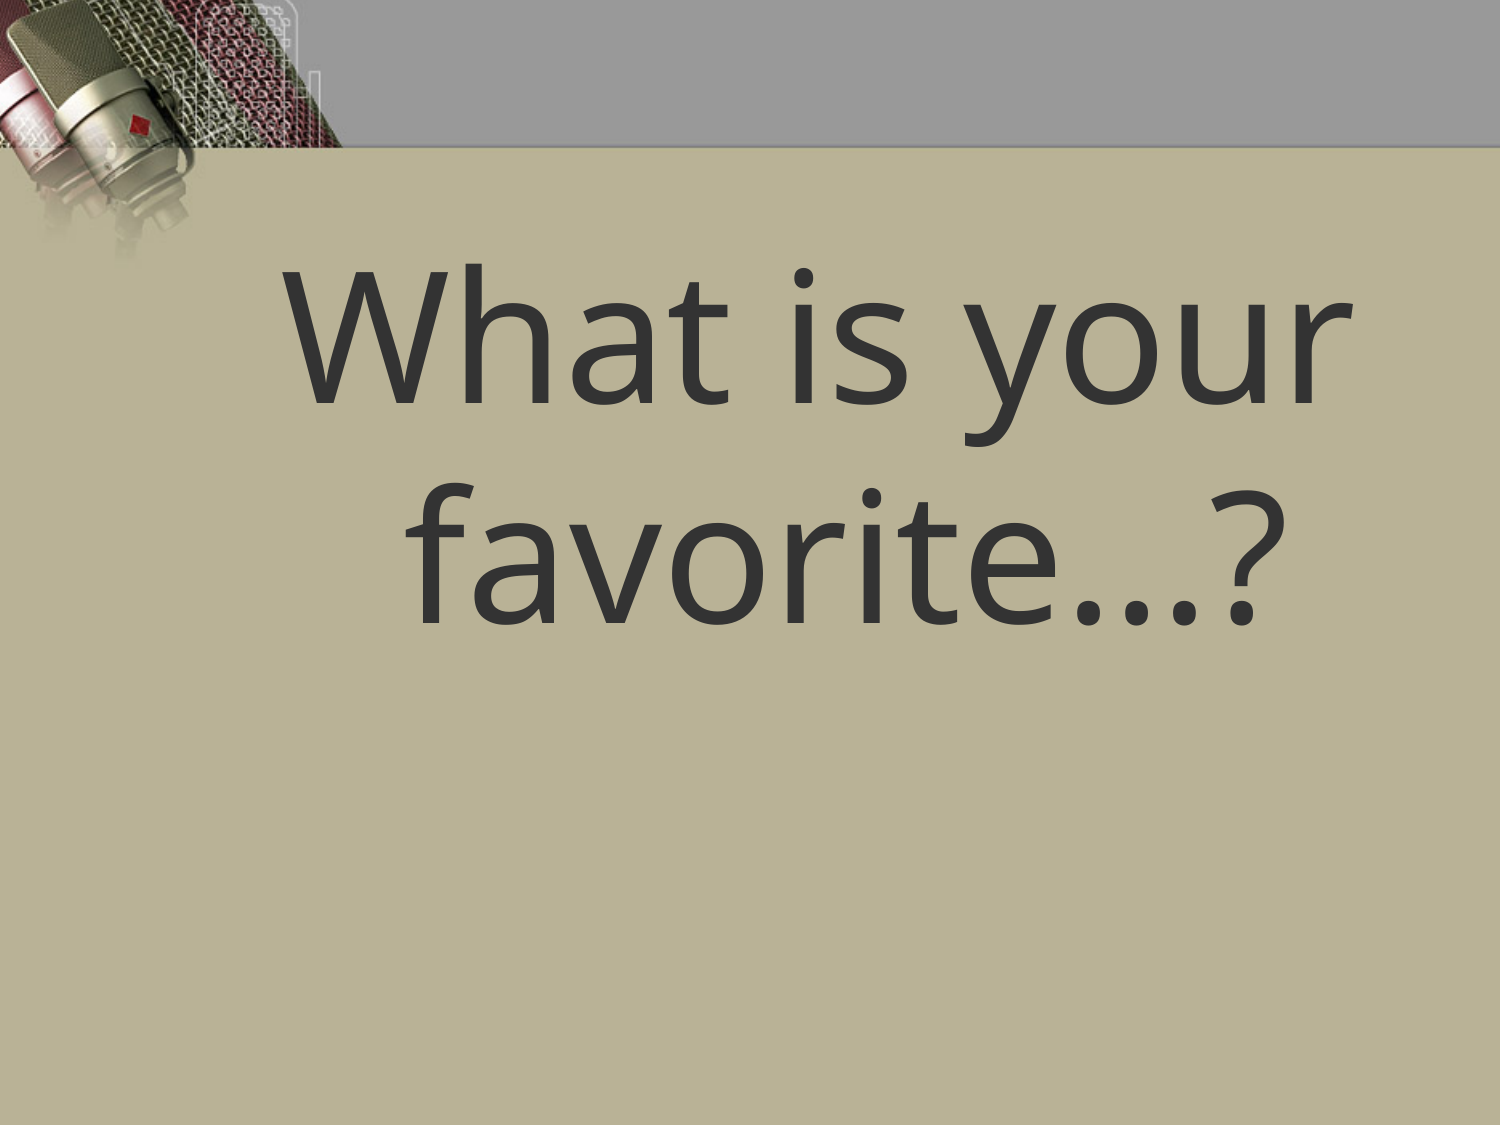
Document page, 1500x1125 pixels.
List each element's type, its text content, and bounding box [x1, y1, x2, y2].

picture [0, 0, 1500, 1125]
list What is your favorite…? [174, 212, 1463, 1051]
